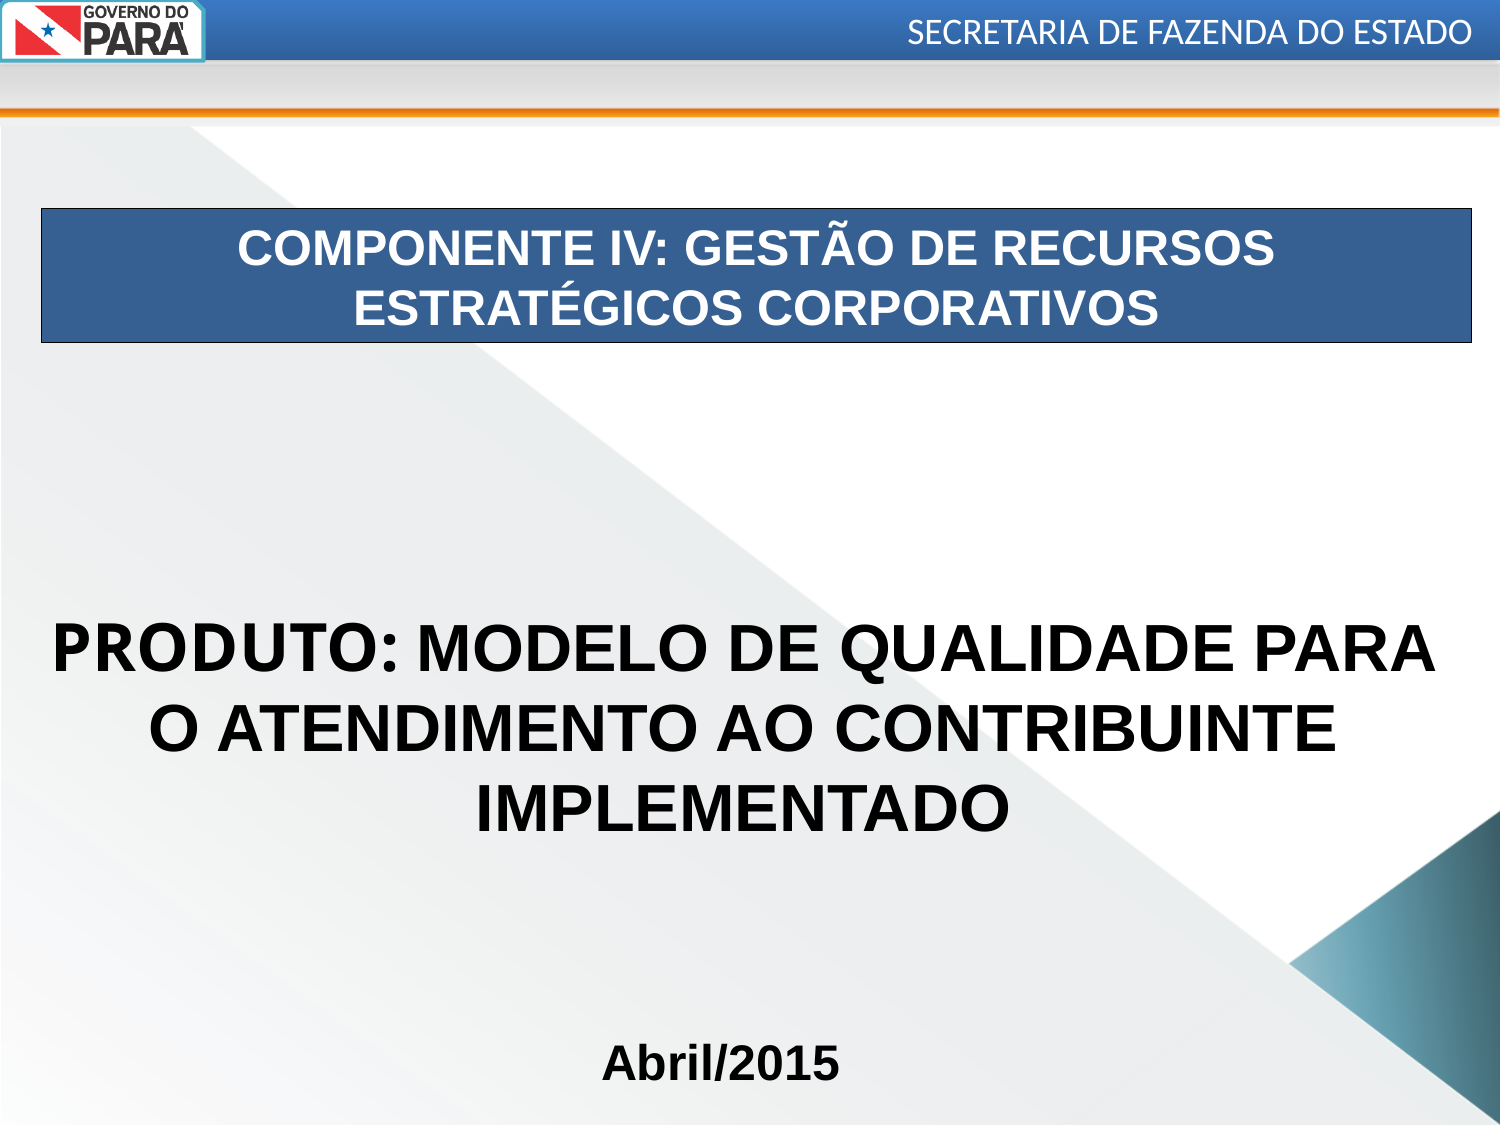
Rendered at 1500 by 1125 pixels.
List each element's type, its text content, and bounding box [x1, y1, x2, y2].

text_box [0, 0, 204, 61]
text_box COMPONENTE IV: GESTÃO DE RECURSOS ESTRATÉGICOS CORPORATIVOS [41, 208, 1472, 343]
text_box PRODUTO: MODELO DE QUALIDADE PARA O ATENDIMENTO AO CONTRIBUINTE IMPLEMENTADO [15, 597, 1473, 933]
picture [0, 60, 1500, 1125]
text_box Abril/2015 [501, 1023, 939, 1098]
text_box SECRETARIA DE FAZENDA DO ESTADO [205, 0, 1500, 60]
